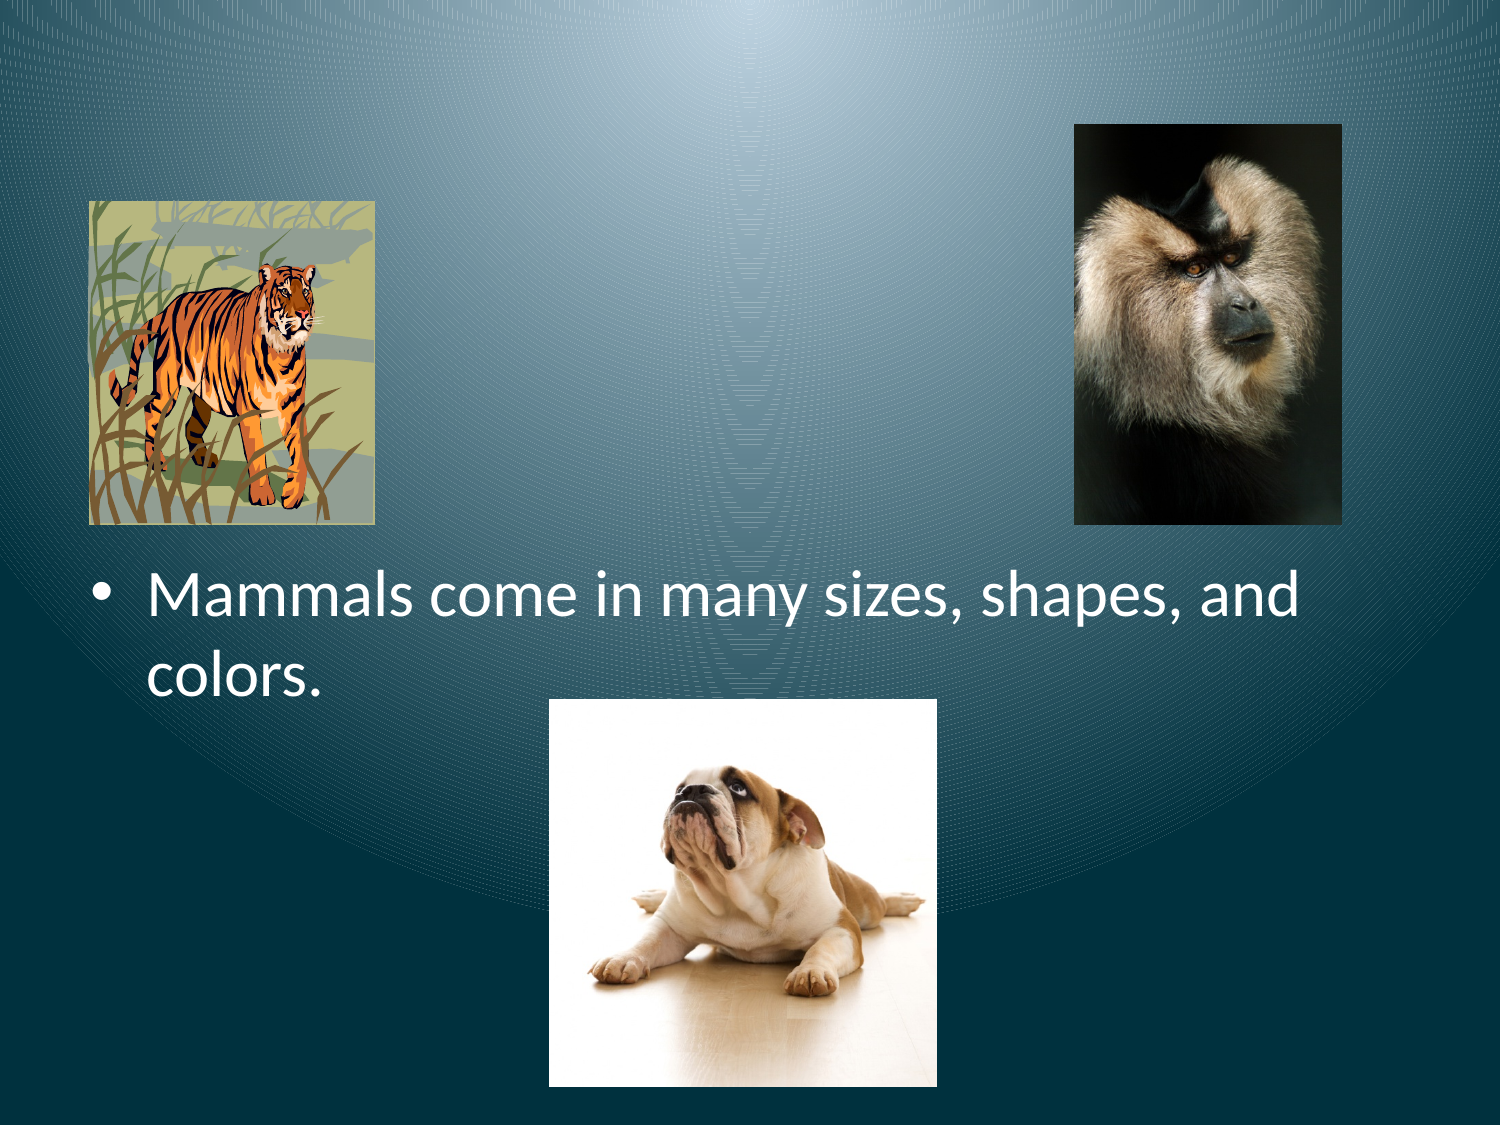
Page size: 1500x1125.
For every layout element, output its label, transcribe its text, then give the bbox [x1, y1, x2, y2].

picture [87, 199, 376, 526]
picture [1074, 124, 1342, 526]
picture [549, 699, 938, 1086]
list Mammals come in many sizes, shapes, and colors. [75, 262, 1425, 1005]
